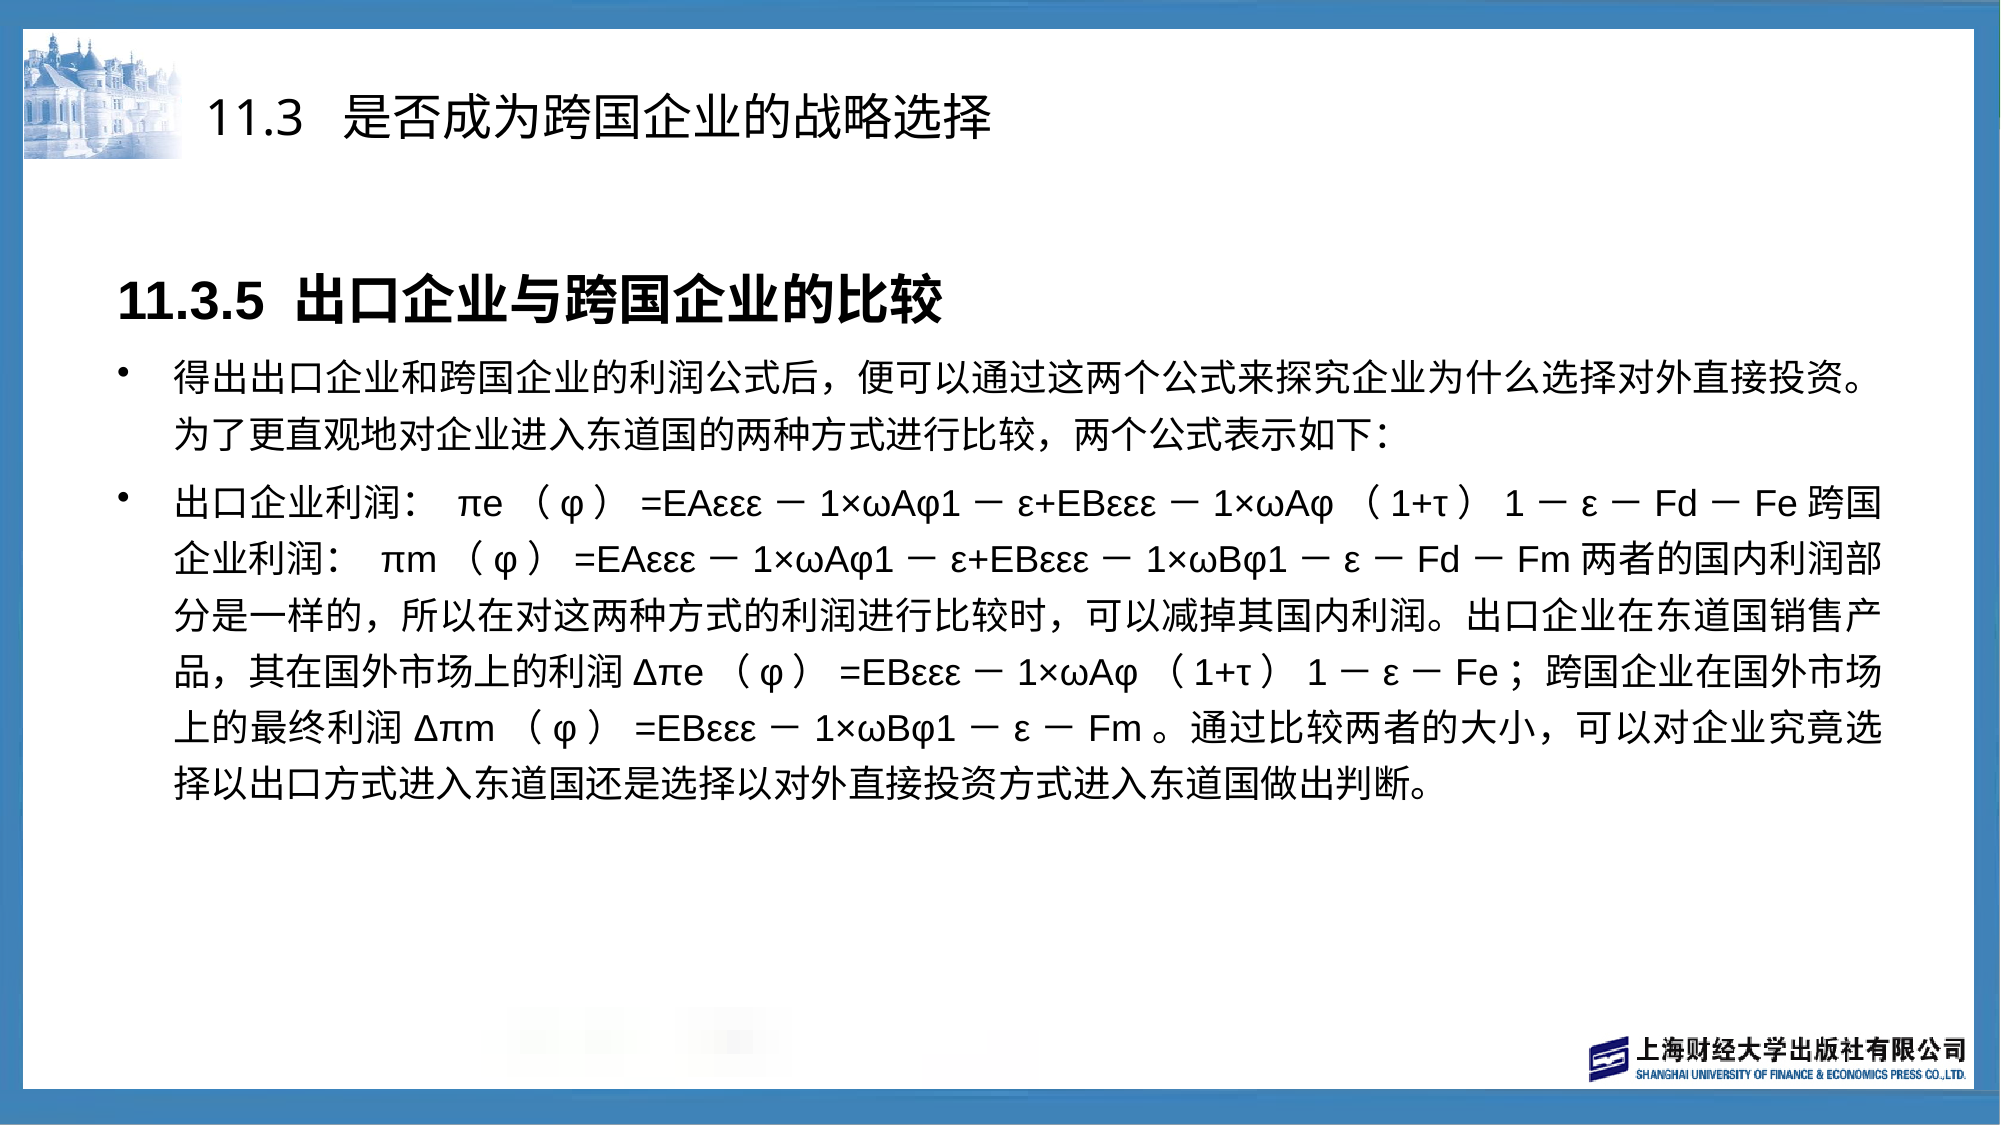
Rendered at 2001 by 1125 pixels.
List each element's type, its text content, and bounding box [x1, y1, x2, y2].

picture [0, 0, 2001, 1125]
title 11.3 是否成为跨国企业的战略选择 [190, 64, 1547, 168]
list 11.3.5 出口企业与跨国企业的比较 得出出口企业和跨国企业的利润公式后，便可以通过这两个公式来探究企业为什么选择对外直接投资。为了更直观地对企业进入东道国的两种方式进行比较，两个公式表示如下： 出口企业利润： πe（φ）=EAεεε－1×ωAφ1－ε+EBεεε－1×ωAφ（1+τ）1－ε－Fd－Fe跨国企业利润： πm（φ）=EAεεε－1×ωAφ1－ε+EBεεε－1×ωBφ1－ε－Fd－Fm两者的国内利润部分是一样的，所以在对这两种方式的利润进行比较时，可以减掉其国内利润。出口企业在东道国销售产品，其在国外市场上的利润Δπe（φ）=EBεεε－1×ωAφ（1+τ）1－ε－Fe；跨国企业在国外市场上的最终利润Δπm（φ）=EBεεε－1×ωBφ1－ε－Fm。通过比较两者的大小，可以对企业究竟选择以出口方式进入东道国还是选择以对外直接投资方式进入东道国做出判断。 [102, 241, 1898, 1065]
